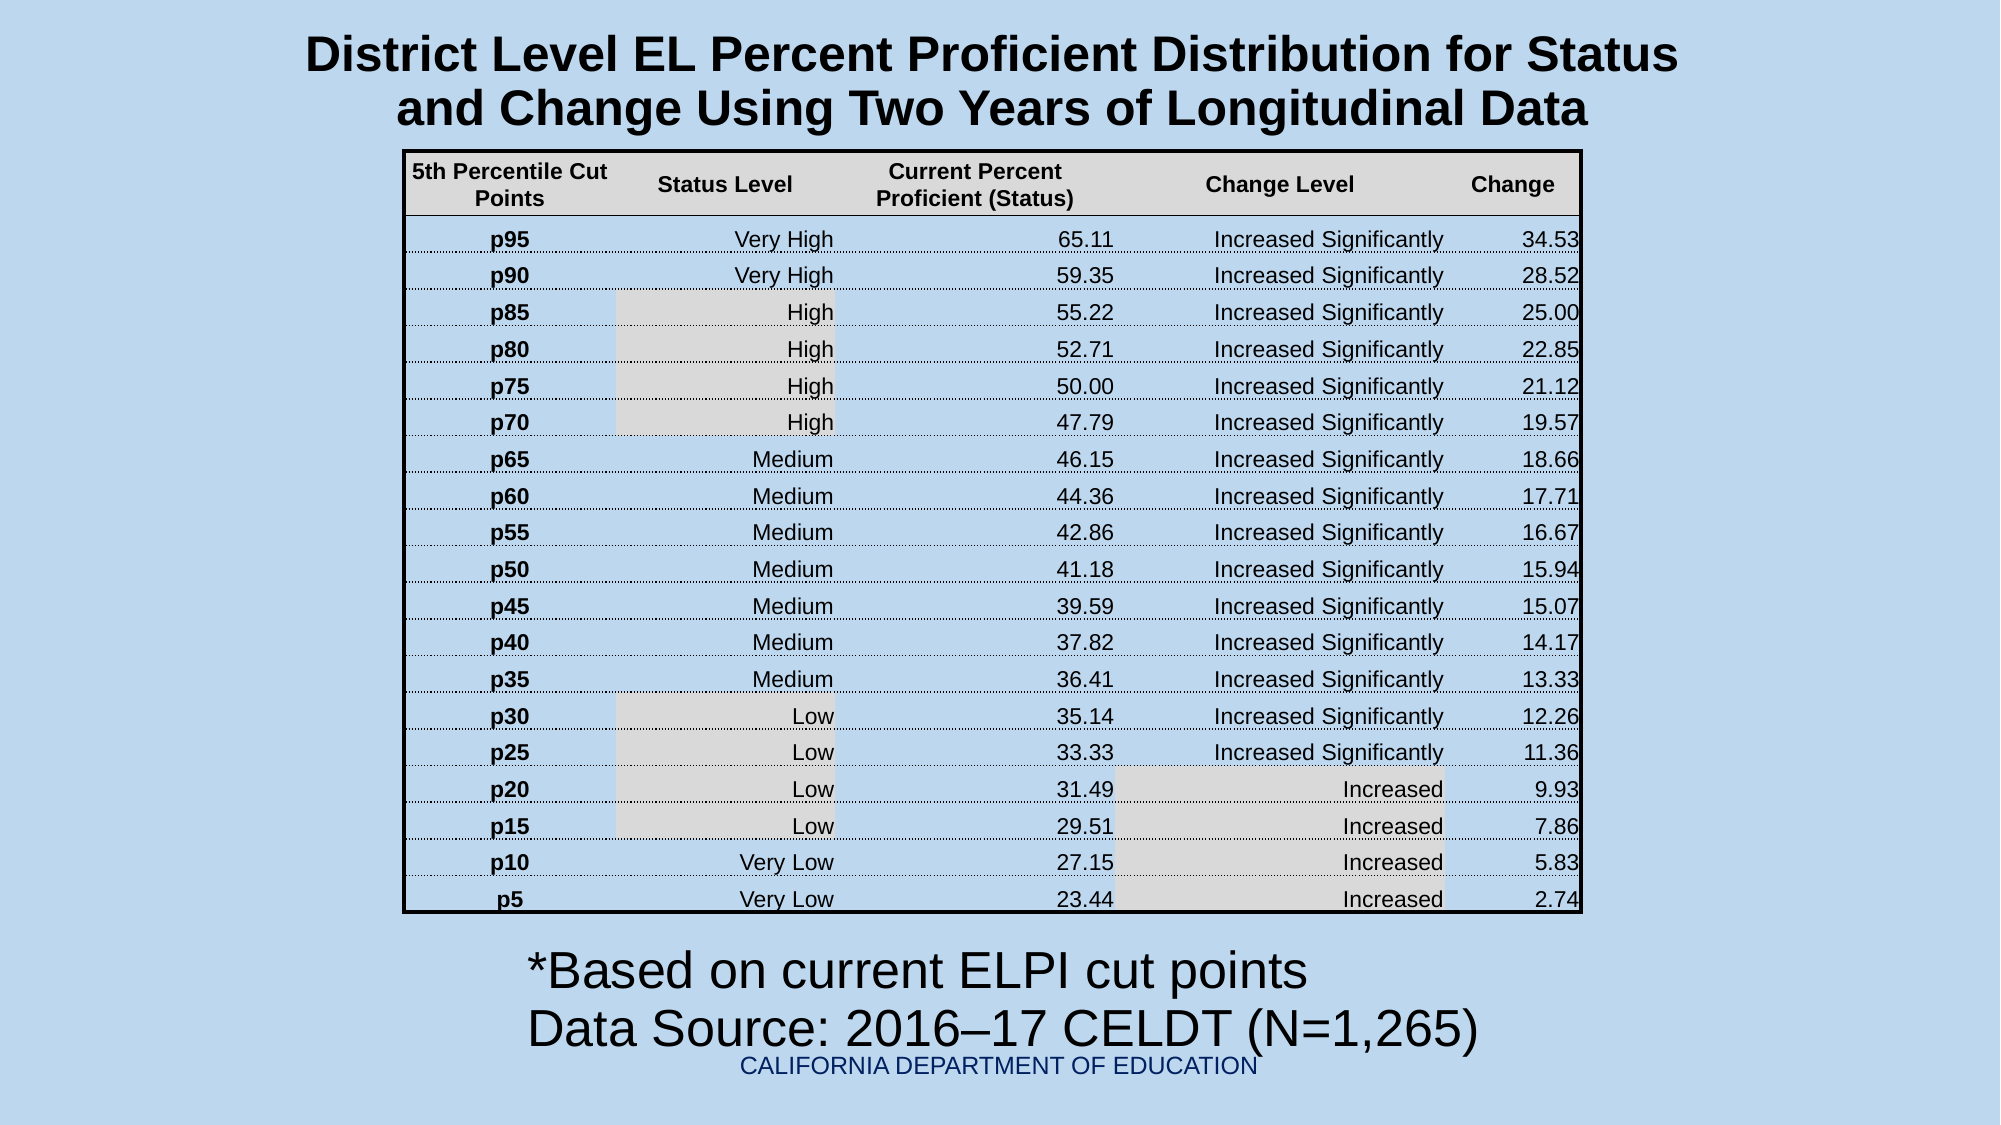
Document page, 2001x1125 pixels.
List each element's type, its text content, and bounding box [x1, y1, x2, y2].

table_cell p30 [406, 692, 616, 729]
table_cell 28.52 [1445, 252, 1579, 289]
table_cell Increased [1115, 876, 1445, 910]
table_cell p45 [406, 582, 616, 619]
table_cell p70 [406, 399, 616, 436]
table_cell Medium [616, 509, 835, 546]
table_cell 2.74 [1445, 876, 1579, 910]
table_cell 39.59 [835, 582, 1115, 619]
table_cell p50 [406, 546, 616, 582]
table_cell 55.22 [835, 289, 1115, 326]
table_cell p25 [406, 729, 616, 766]
table_cell 22.85 [1445, 326, 1579, 362]
table_cell 25.00 [1445, 289, 1579, 326]
table_cell Medium [616, 472, 835, 509]
table_header Current Percent Proficient (Status) [835, 153, 1115, 215]
table_cell Increased Significantly [1115, 509, 1445, 546]
table_cell 17.71 [1445, 472, 1579, 509]
table_cell 29.51 [835, 802, 1115, 839]
table_cell Medium [616, 656, 835, 692]
table_cell Low [616, 766, 835, 802]
table_cell Medium [616, 546, 835, 582]
table_cell 37.82 [835, 619, 1115, 656]
table_header 5th Percentile Cut Points [406, 153, 616, 215]
table_cell p35 [406, 656, 616, 692]
table_cell Increased Significantly [1115, 289, 1445, 326]
table_cell Low [616, 729, 835, 766]
table_cell p5 [406, 876, 616, 910]
table_cell Very Low [616, 839, 835, 876]
table_cell p90 [406, 252, 616, 289]
table_cell High [616, 399, 835, 436]
table_cell Very Low [616, 876, 835, 910]
table_cell Very High [616, 252, 835, 289]
table_header Change Level [1115, 153, 1445, 215]
table_cell 35.14 [835, 692, 1115, 729]
table_cell 12.26 [1445, 692, 1579, 729]
table_cell 18.66 [1445, 436, 1579, 472]
table_cell 33.33 [835, 729, 1115, 766]
table_cell Medium [616, 582, 835, 619]
table_cell 15.94 [1445, 546, 1579, 582]
table_header Status Level [616, 153, 835, 215]
table_cell Medium [616, 436, 835, 472]
table_cell 59.35 [835, 252, 1115, 289]
table_cell 11.36 [1445, 729, 1579, 766]
table_cell p75 [406, 362, 616, 399]
table_cell Increased Significantly [1115, 656, 1445, 692]
table_cell Medium [616, 619, 835, 656]
list *Based on current ELPI cut points Data Source: 2016–17 CELDT (N=1,265) [512, 933, 1539, 1065]
table_cell 27.15 [835, 839, 1115, 876]
table_cell Increased Significantly [1115, 326, 1445, 362]
table_cell 13.33 [1445, 656, 1579, 692]
table_cell p10 [406, 839, 616, 876]
table_cell 15.07 [1445, 582, 1579, 619]
table_cell Increased Significantly [1115, 546, 1445, 582]
table_cell 50.00 [835, 362, 1115, 399]
title District Level EL Percent Proficient Distribution for Status and Change Using Two Years of Longitudinal Data [243, 0, 1743, 164]
table_cell 47.79 [835, 399, 1115, 436]
table_cell 34.53 [1445, 216, 1579, 252]
table_cell Increased Significantly [1115, 582, 1445, 619]
table_cell High [616, 289, 835, 326]
table_cell 46.15 [835, 436, 1115, 472]
table_cell Increased Significantly [1115, 619, 1445, 656]
table_cell p20 [406, 766, 616, 802]
table_cell Increased [1115, 839, 1445, 876]
table_header Change [1445, 153, 1579, 215]
table_cell p55 [406, 509, 616, 546]
table_cell Increased Significantly [1115, 472, 1445, 509]
table_cell Increased [1115, 802, 1445, 839]
table_cell p40 [406, 619, 616, 656]
table_cell 65.11 [835, 216, 1115, 252]
table_cell 52.71 [835, 326, 1115, 362]
table_cell 9.93 [1445, 766, 1579, 802]
table_cell 19.57 [1445, 399, 1579, 436]
table_cell p80 [406, 326, 616, 362]
table_cell Increased Significantly [1115, 436, 1445, 472]
table_cell 44.36 [835, 472, 1115, 509]
table_cell 5.83 [1445, 839, 1579, 876]
table_cell High [616, 326, 835, 362]
table_cell Increased Significantly [1115, 399, 1445, 436]
table_cell Increased Significantly [1115, 729, 1445, 766]
table_cell High [616, 362, 835, 399]
table_cell Low [616, 692, 835, 729]
table_cell 16.67 [1445, 509, 1579, 546]
table_cell 14.17 [1445, 619, 1579, 656]
table_cell Increased Significantly [1115, 252, 1445, 289]
table_cell p85 [406, 289, 616, 326]
table_cell 41.18 [835, 546, 1115, 582]
table_cell p60 [406, 472, 616, 509]
table_cell Increased Significantly [1115, 692, 1445, 729]
table_cell 36.41 [835, 656, 1115, 692]
table_cell 21.12 [1445, 362, 1579, 399]
table_cell p15 [406, 802, 616, 839]
table_cell Increased Significantly [1115, 362, 1445, 399]
table_cell p95 [406, 216, 616, 252]
table_cell Very High [616, 216, 835, 252]
table_cell Increased [1115, 766, 1445, 802]
table_cell 23.44 [835, 876, 1115, 910]
table_cell 7.86 [1445, 802, 1579, 839]
table_cell Increased Significantly [1115, 216, 1445, 252]
table_cell 31.49 [835, 766, 1115, 802]
table_cell 42.86 [835, 509, 1115, 546]
table_cell Low [616, 802, 835, 839]
table_cell p65 [406, 436, 616, 472]
